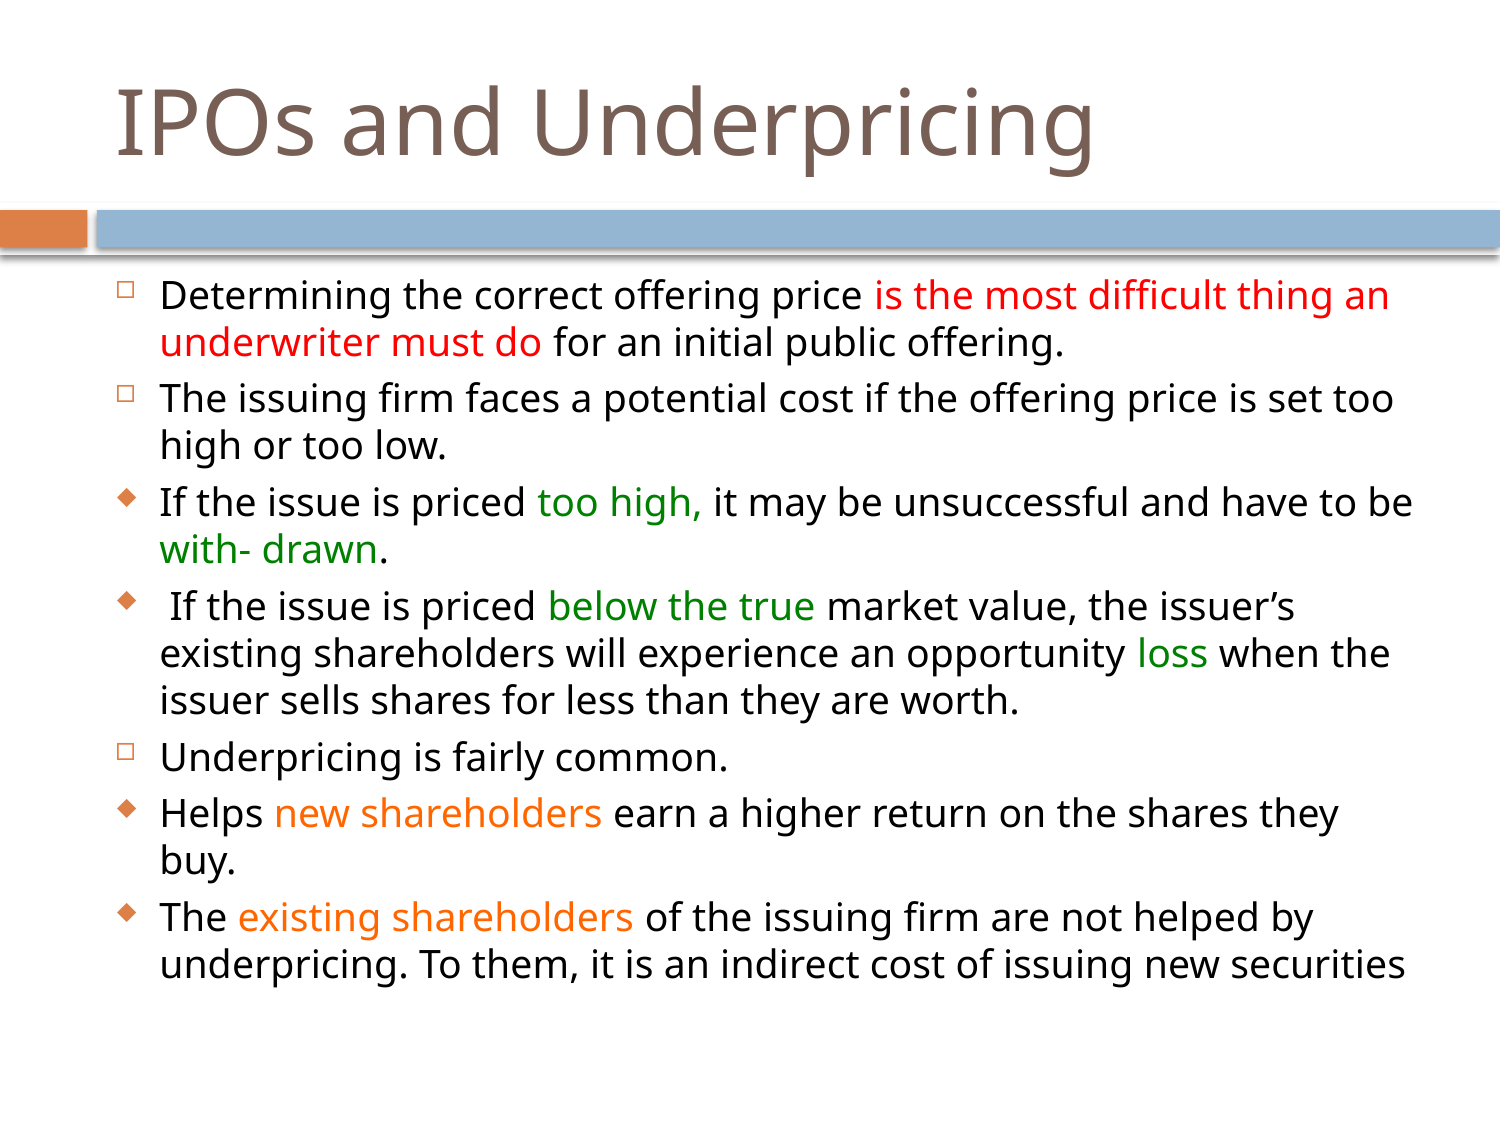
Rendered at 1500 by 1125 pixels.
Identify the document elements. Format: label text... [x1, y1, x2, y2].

list Determining the correct offering price is the most difficult thing an underwriter must do for an initial public offering. The issuing firm faces a potential cost if the offering price is set too high or too low. If the issue is priced too high, it may be unsuccessful and have to be with- drawn. If the issue is priced below the true market value, the issuer’s existing shareholders will experience an opportunity loss when the issuer sells shares for less than they are worth. Underpricing is fairly common. Helps new shareholders earn a higher return on the shares they buy. The existing shareholders of the issuing firm are not helped by underpricing. To them, it is an indirect cost of issuing new securities [100, 262, 1438, 1000]
title IPOs and Underpricing [100, 37, 1438, 200]
